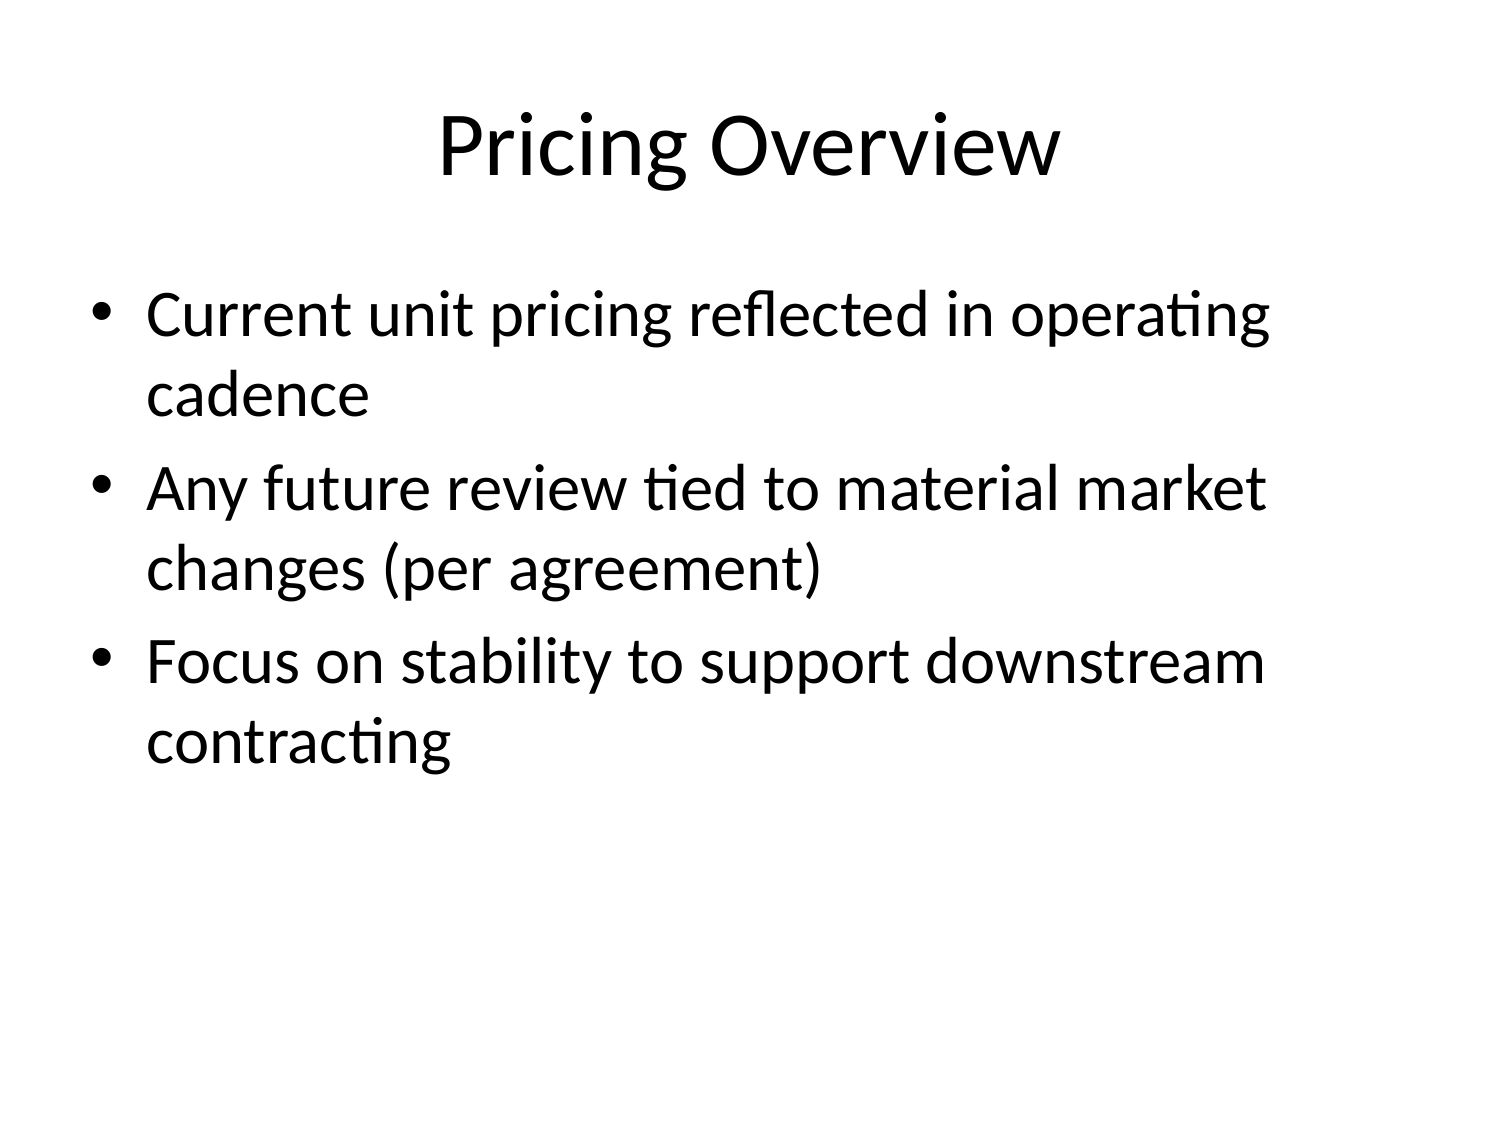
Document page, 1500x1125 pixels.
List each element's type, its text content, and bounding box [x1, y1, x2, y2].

list Current unit pricing reflected in operating cadence Any future review tied to material market changes (per agreement) Focus on stability to support downstream contracting [75, 262, 1425, 1005]
title Pricing Overview [75, 45, 1425, 233]
